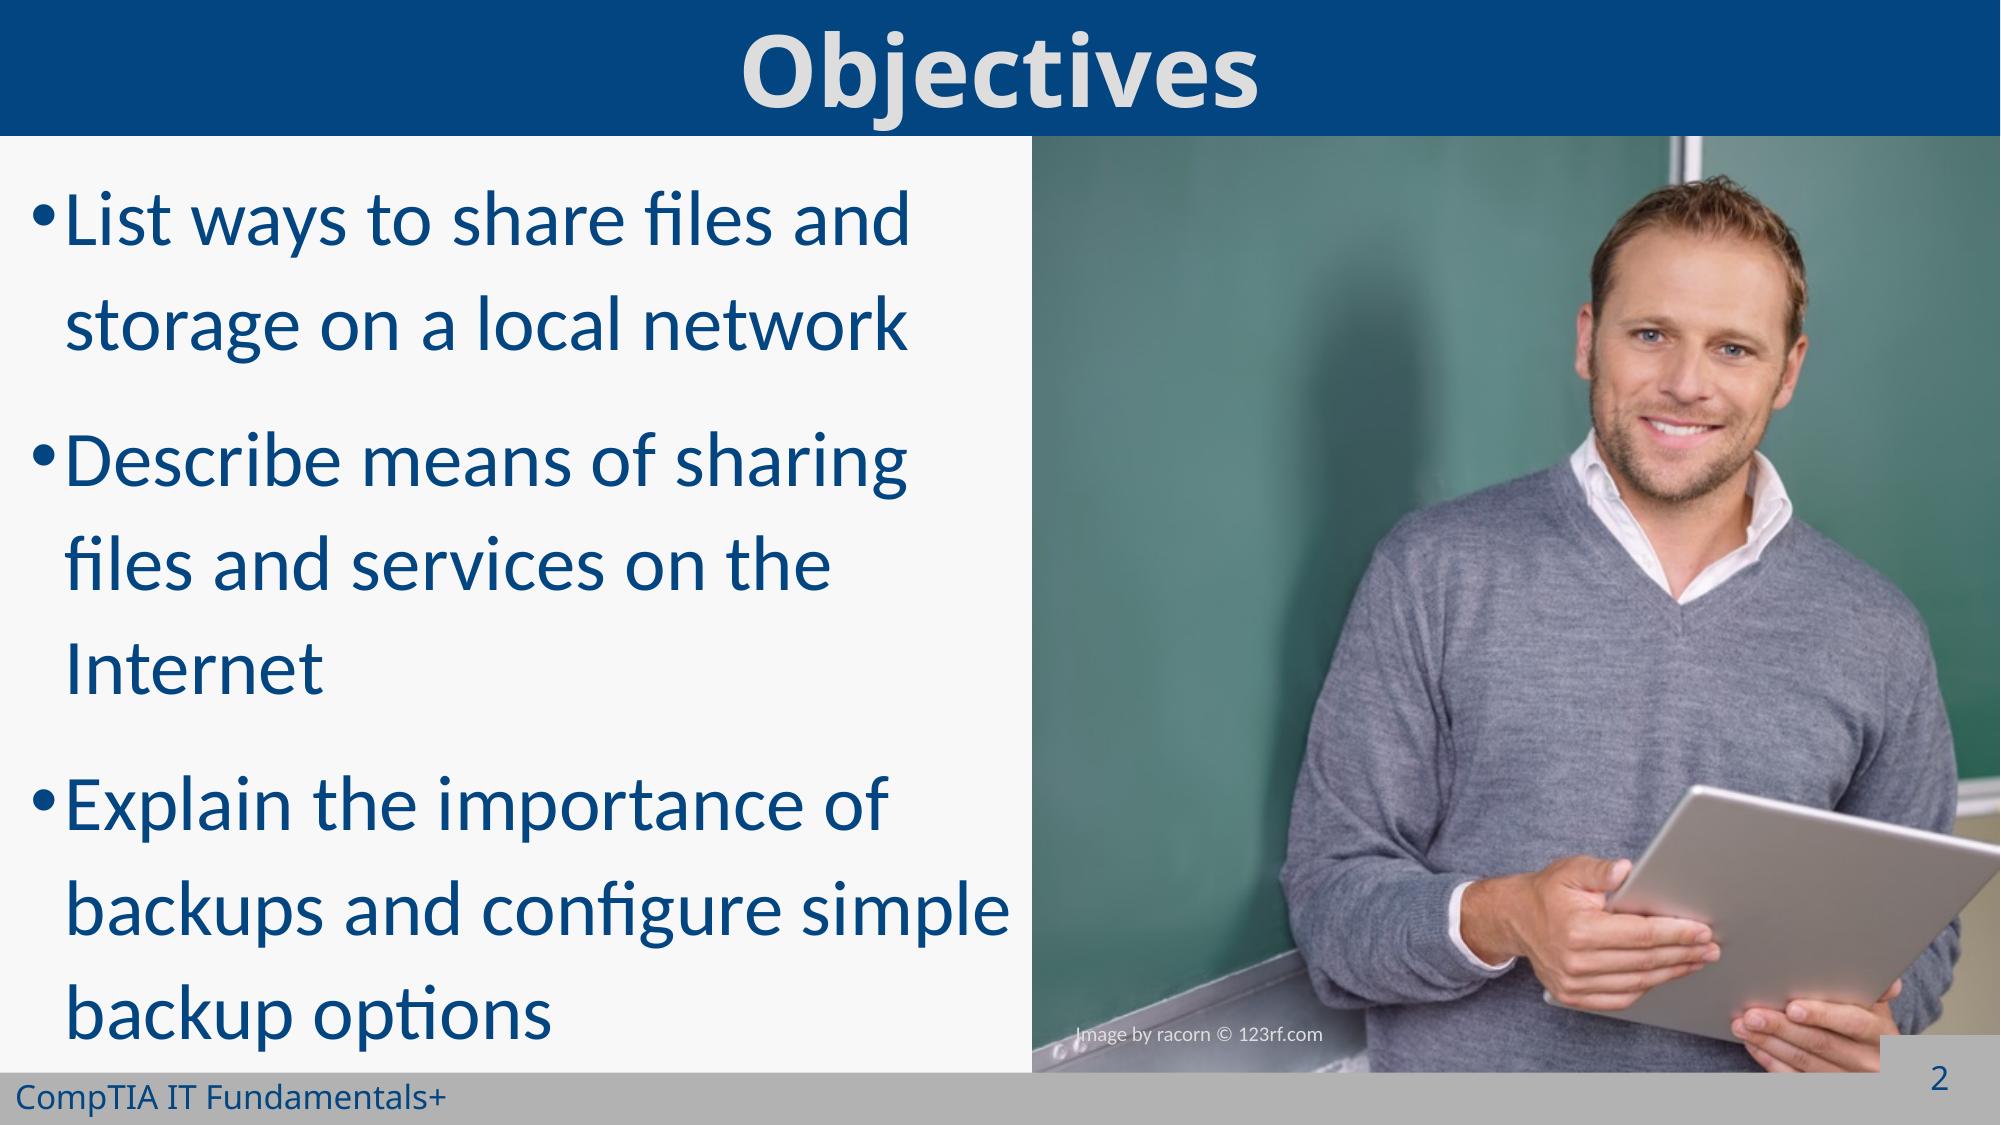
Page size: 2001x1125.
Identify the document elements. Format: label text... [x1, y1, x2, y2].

slide_number 2 [1880, 1035, 2000, 1125]
list List ways to share files and storage on a local network Describe means of sharing files and services on the Internet Explain the importance of backups and configure simple backup options [15, 149, 1033, 1065]
picture [1032, 136, 2000, 1072]
footer CompTIA IT Fundamentals+ [0, 1072, 1880, 1125]
